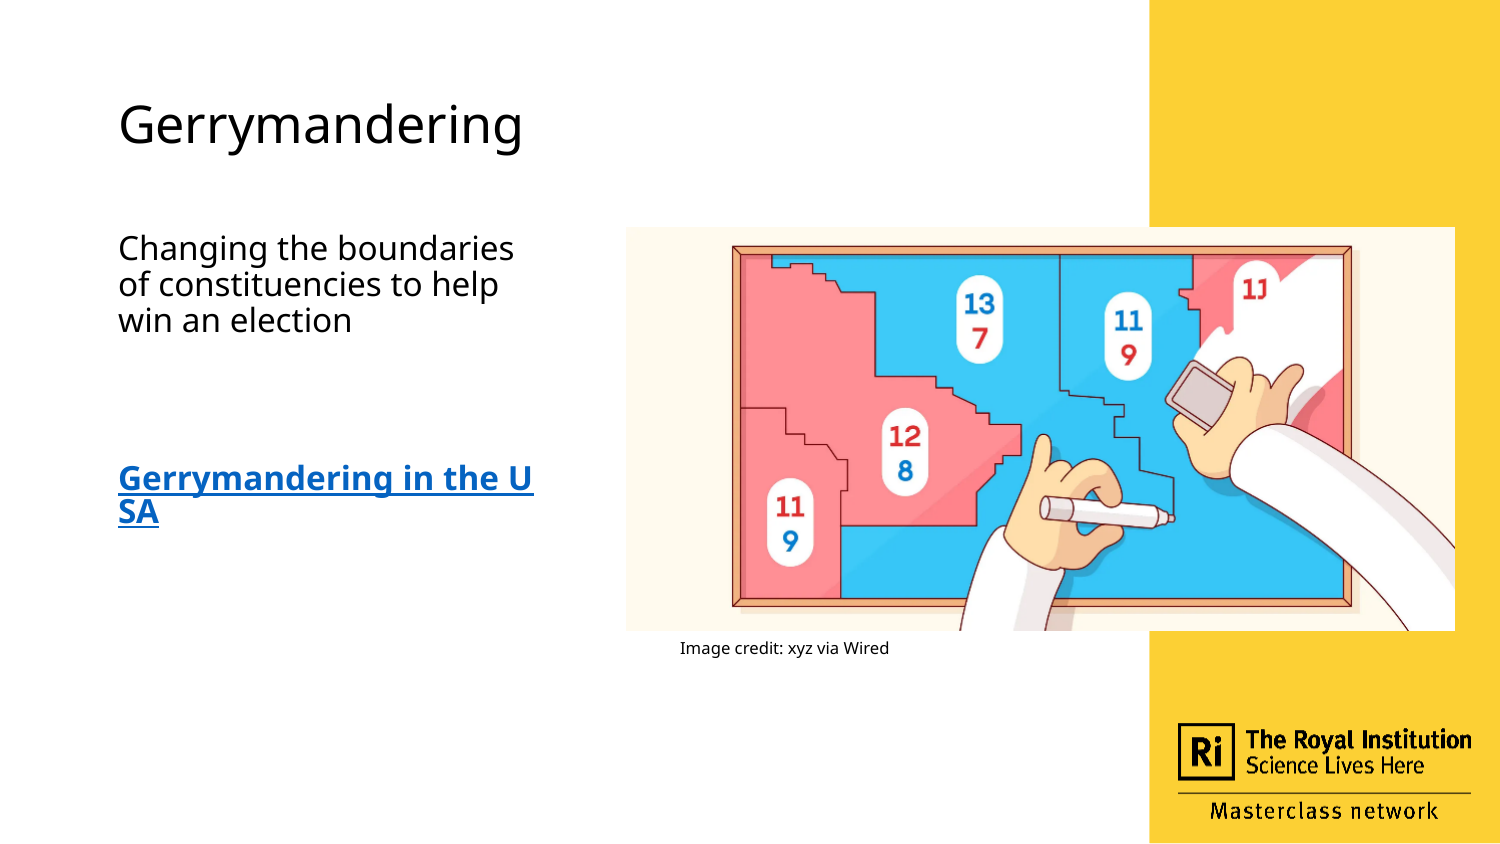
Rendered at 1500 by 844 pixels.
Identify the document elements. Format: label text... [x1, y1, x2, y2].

picture [626, 227, 1455, 631]
picture [1149, 702, 1500, 844]
list Changing the boundaries of constituencies to help win an election Gerrymandering in the USA [103, 224, 563, 760]
title Gerrymandering [103, 44, 1397, 208]
text_box Image credit: xyz via Wired [665, 631, 938, 666]
